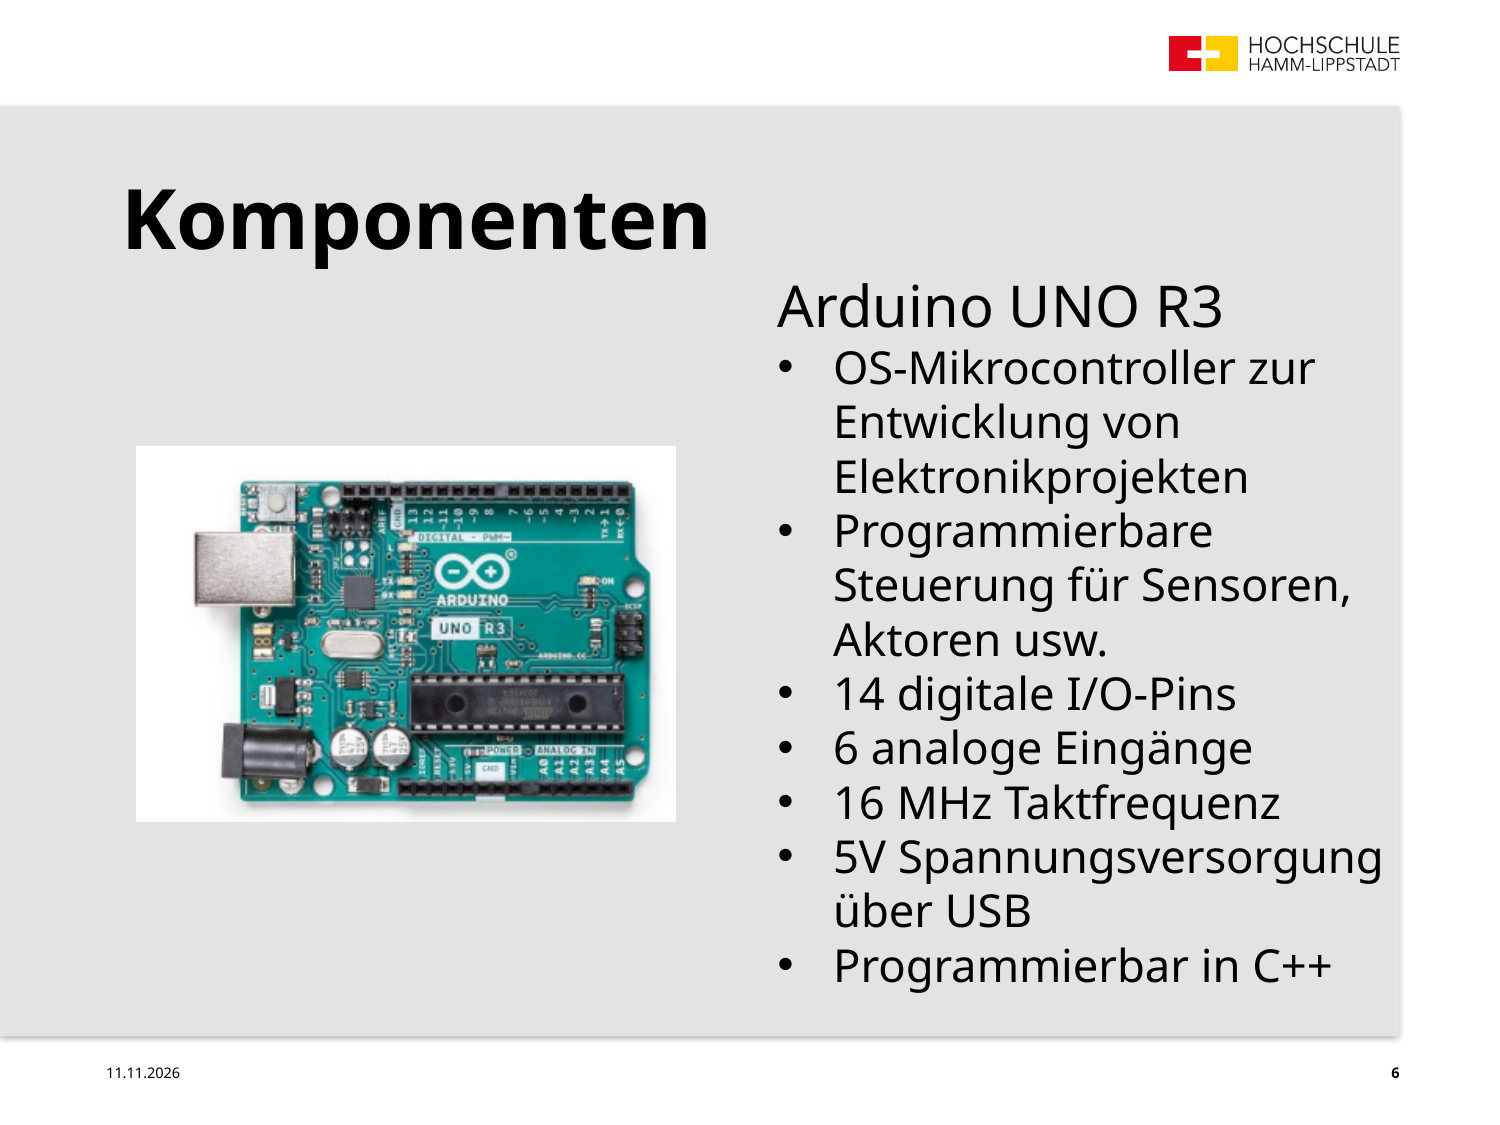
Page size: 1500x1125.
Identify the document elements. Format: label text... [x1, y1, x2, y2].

list Arduino UNO R3 OS-Mikrocontroller zur Entwicklung von Elektronikprojekten Programmierbare Steuerung für Sensoren, Aktoren usw. 14 digitale I/O-Pins 6 analoge Eingänge 16 MHz Taktfrequenz 5V Spannungsversorgung über USB Programmierbar in C++ [762, 262, 1425, 1005]
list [136, 445, 676, 822]
slide_number 6 [1049, 1065, 1400, 1084]
title Komponenten [106, 122, 1366, 310]
picture [1169, 36, 1400, 71]
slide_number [106, 1065, 457, 1084]
